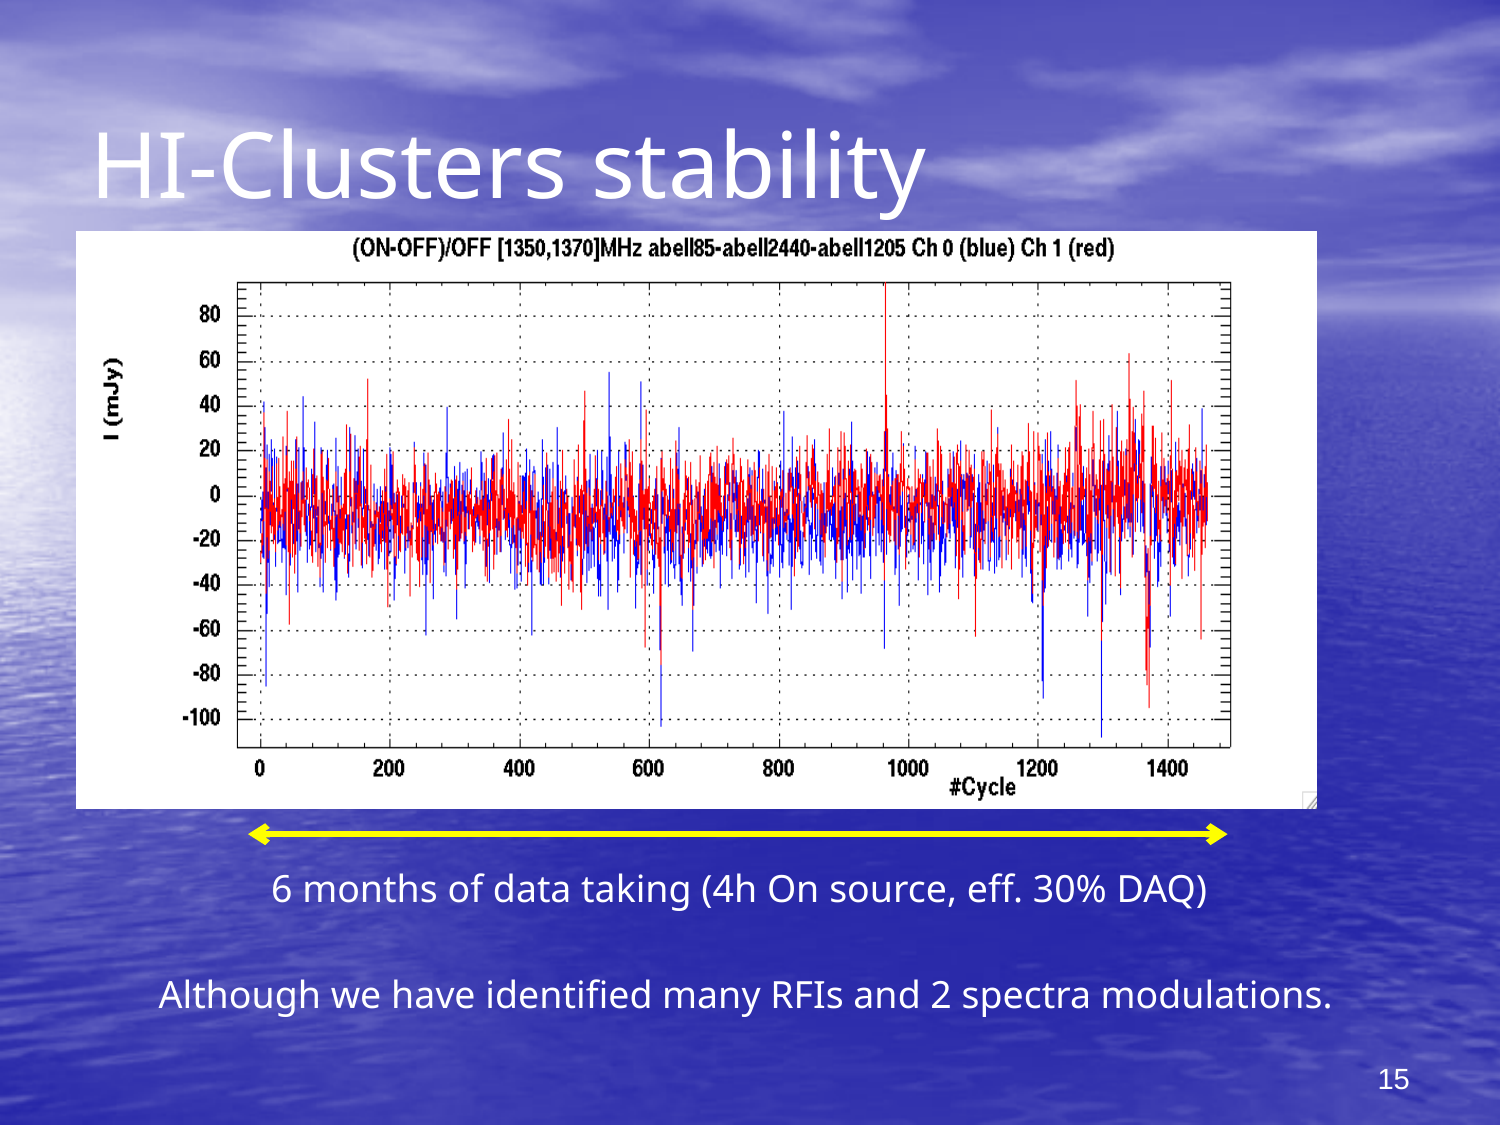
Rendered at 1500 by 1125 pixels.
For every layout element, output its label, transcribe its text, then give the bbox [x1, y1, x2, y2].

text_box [76, 231, 1318, 835]
slide_number 15 [1074, 1024, 1426, 1103]
title HI-Clusters stability [74, 47, 1426, 276]
text_box Although we have identified many RFIs and 2 spectra modulations. [143, 964, 1349, 1024]
text_box 6 months of data taking (4h On source, eff. 30% DAQ) [256, 857, 1223, 918]
